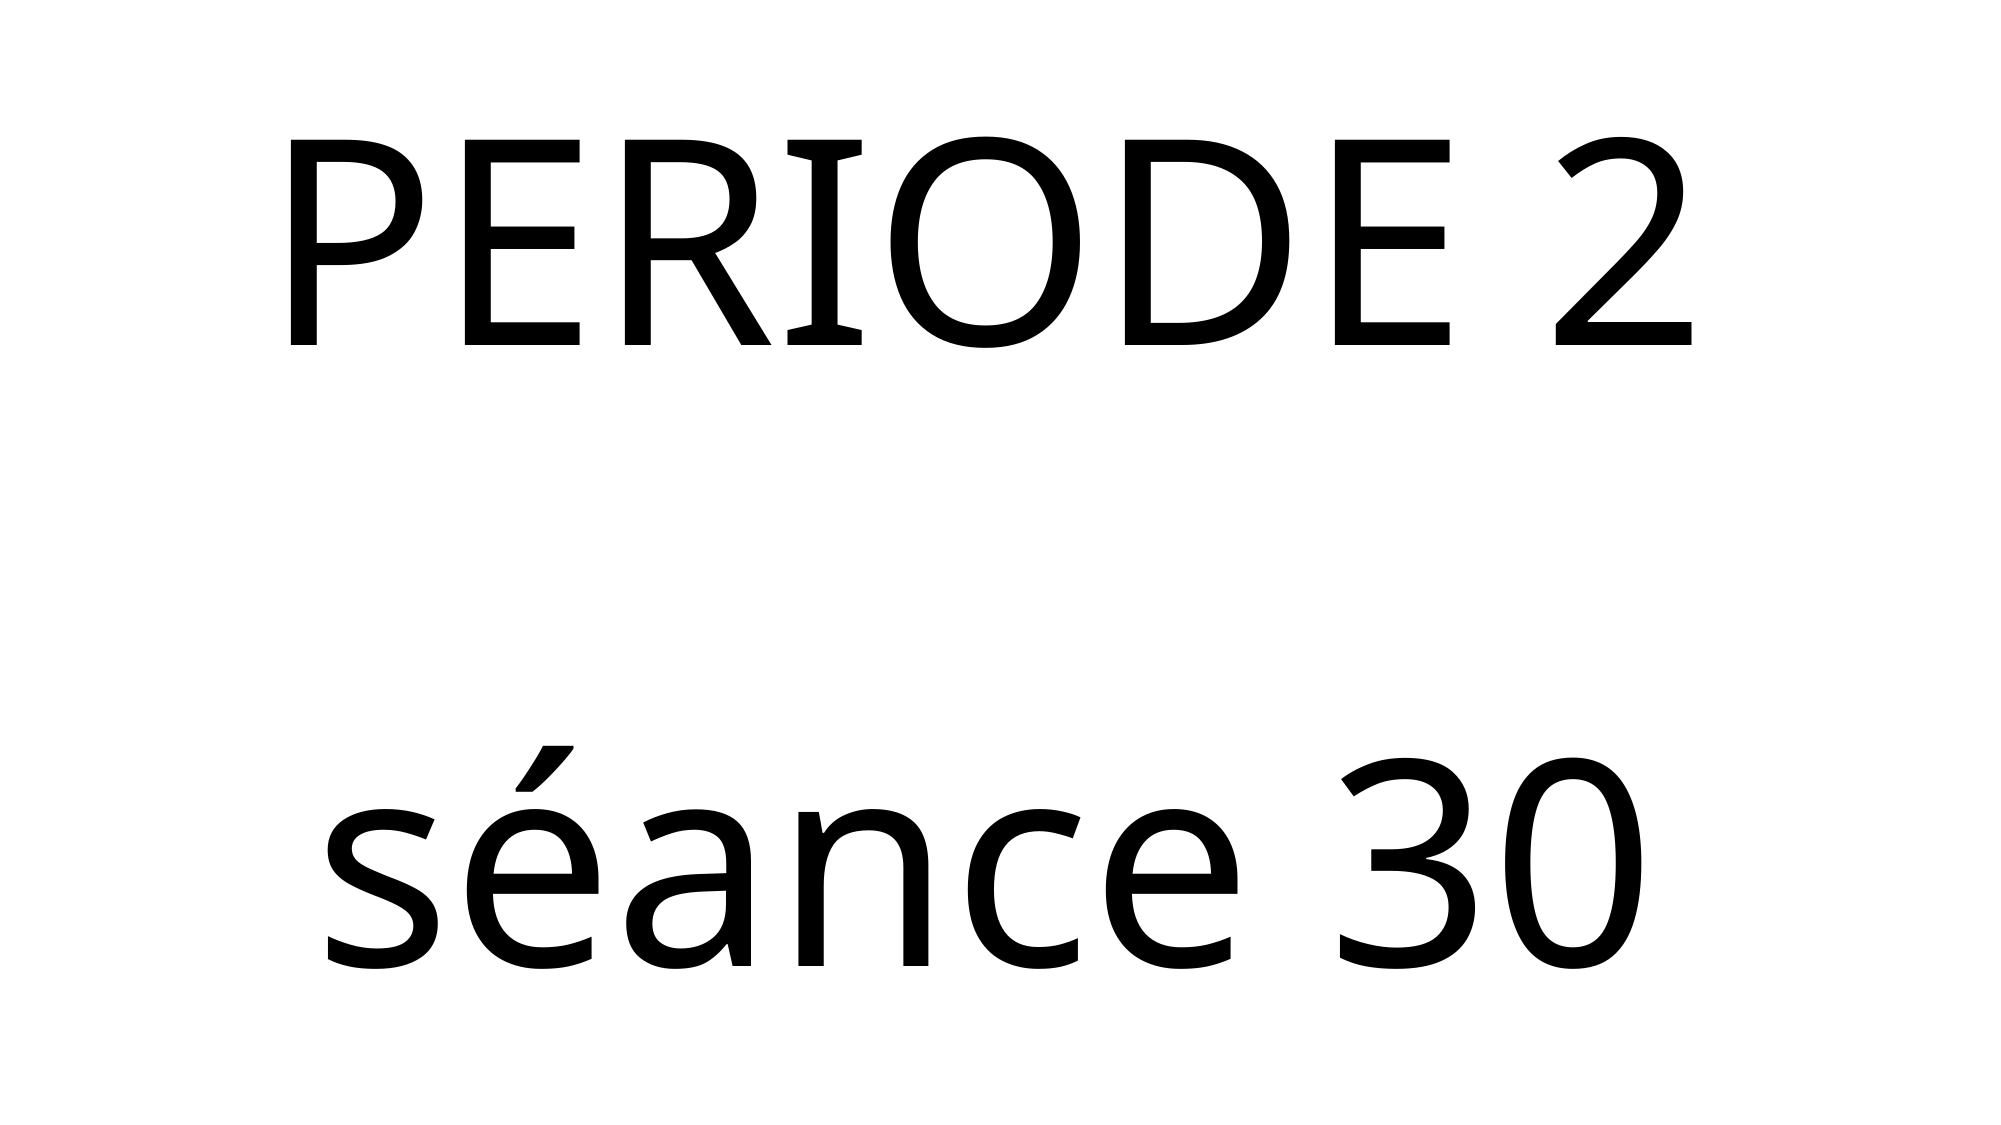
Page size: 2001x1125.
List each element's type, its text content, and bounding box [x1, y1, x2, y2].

title PERIODE 2 séance 30 [0, 0, 2000, 1125]
